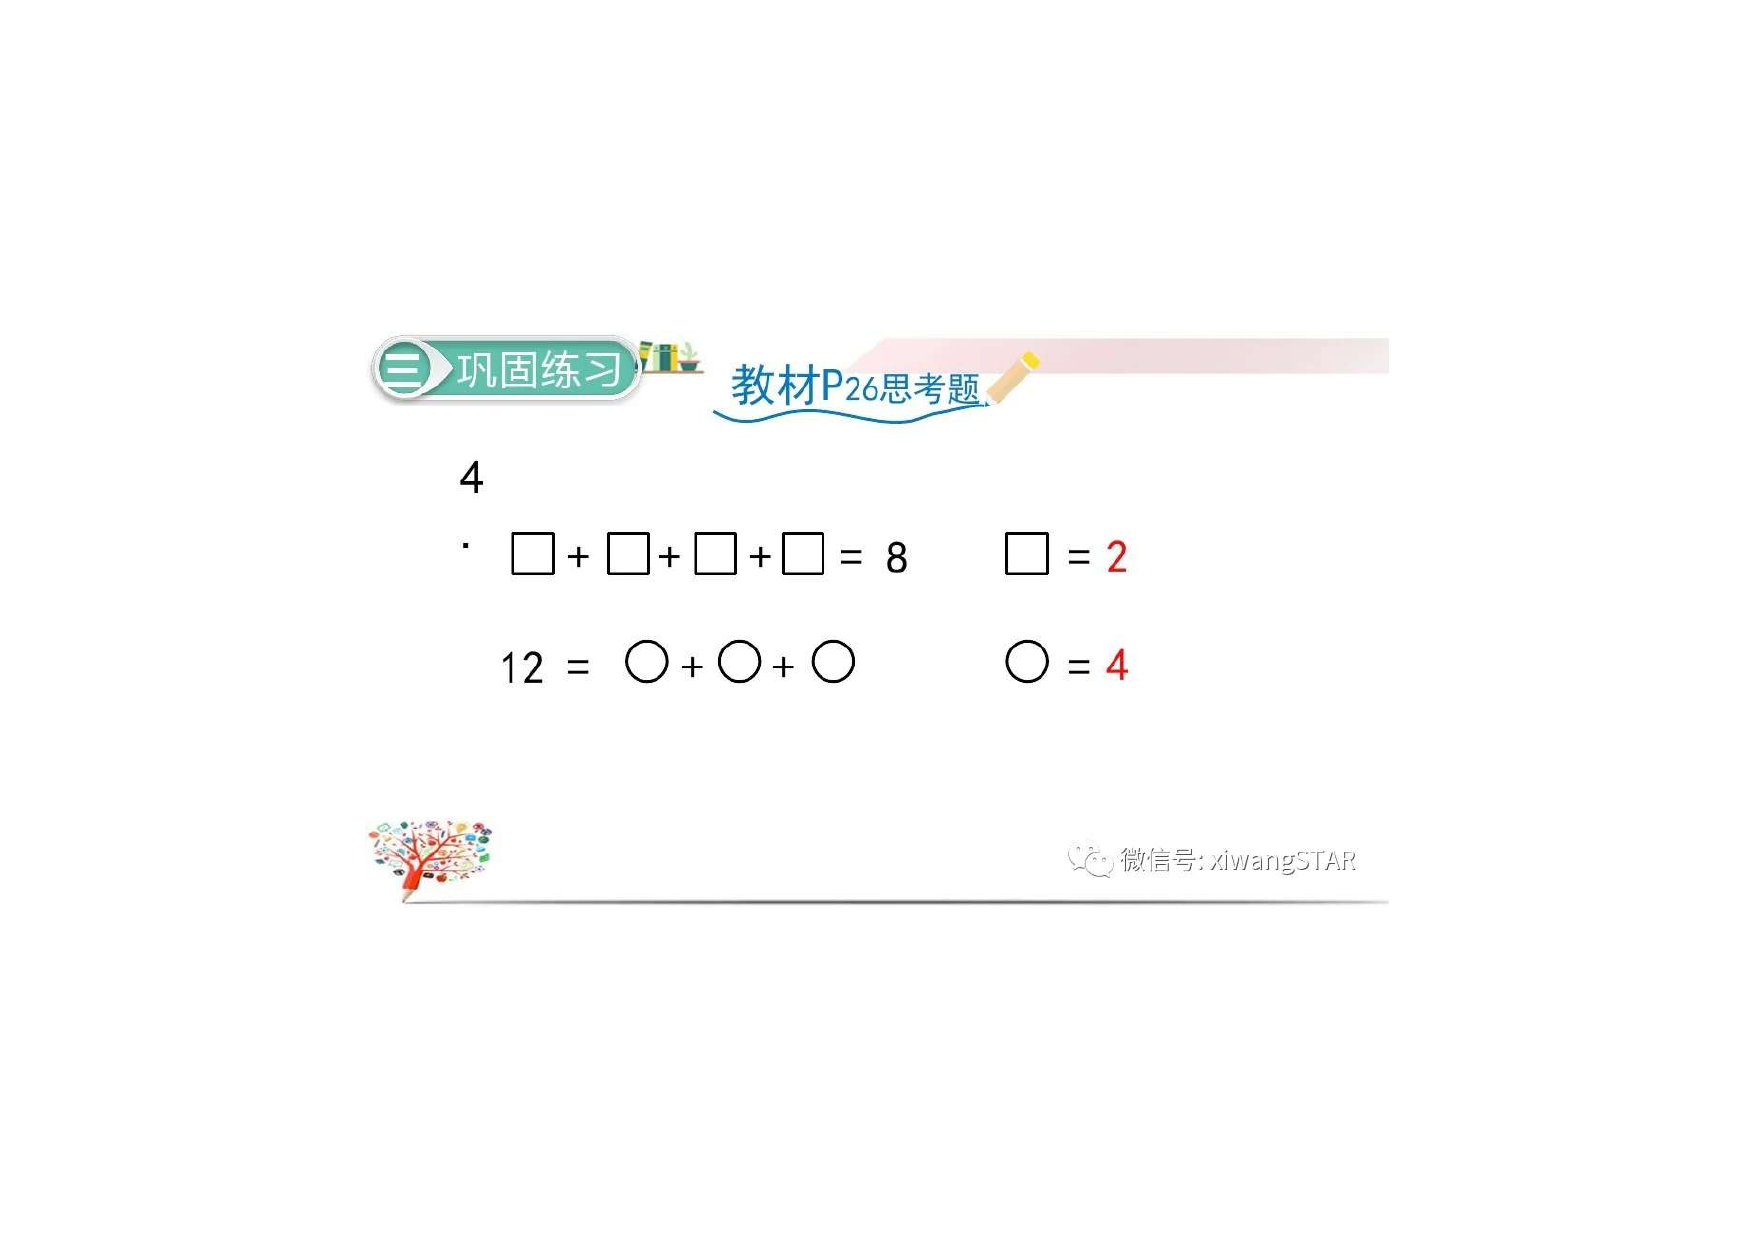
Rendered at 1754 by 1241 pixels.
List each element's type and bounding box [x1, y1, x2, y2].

picture [365, 331, 1389, 908]
